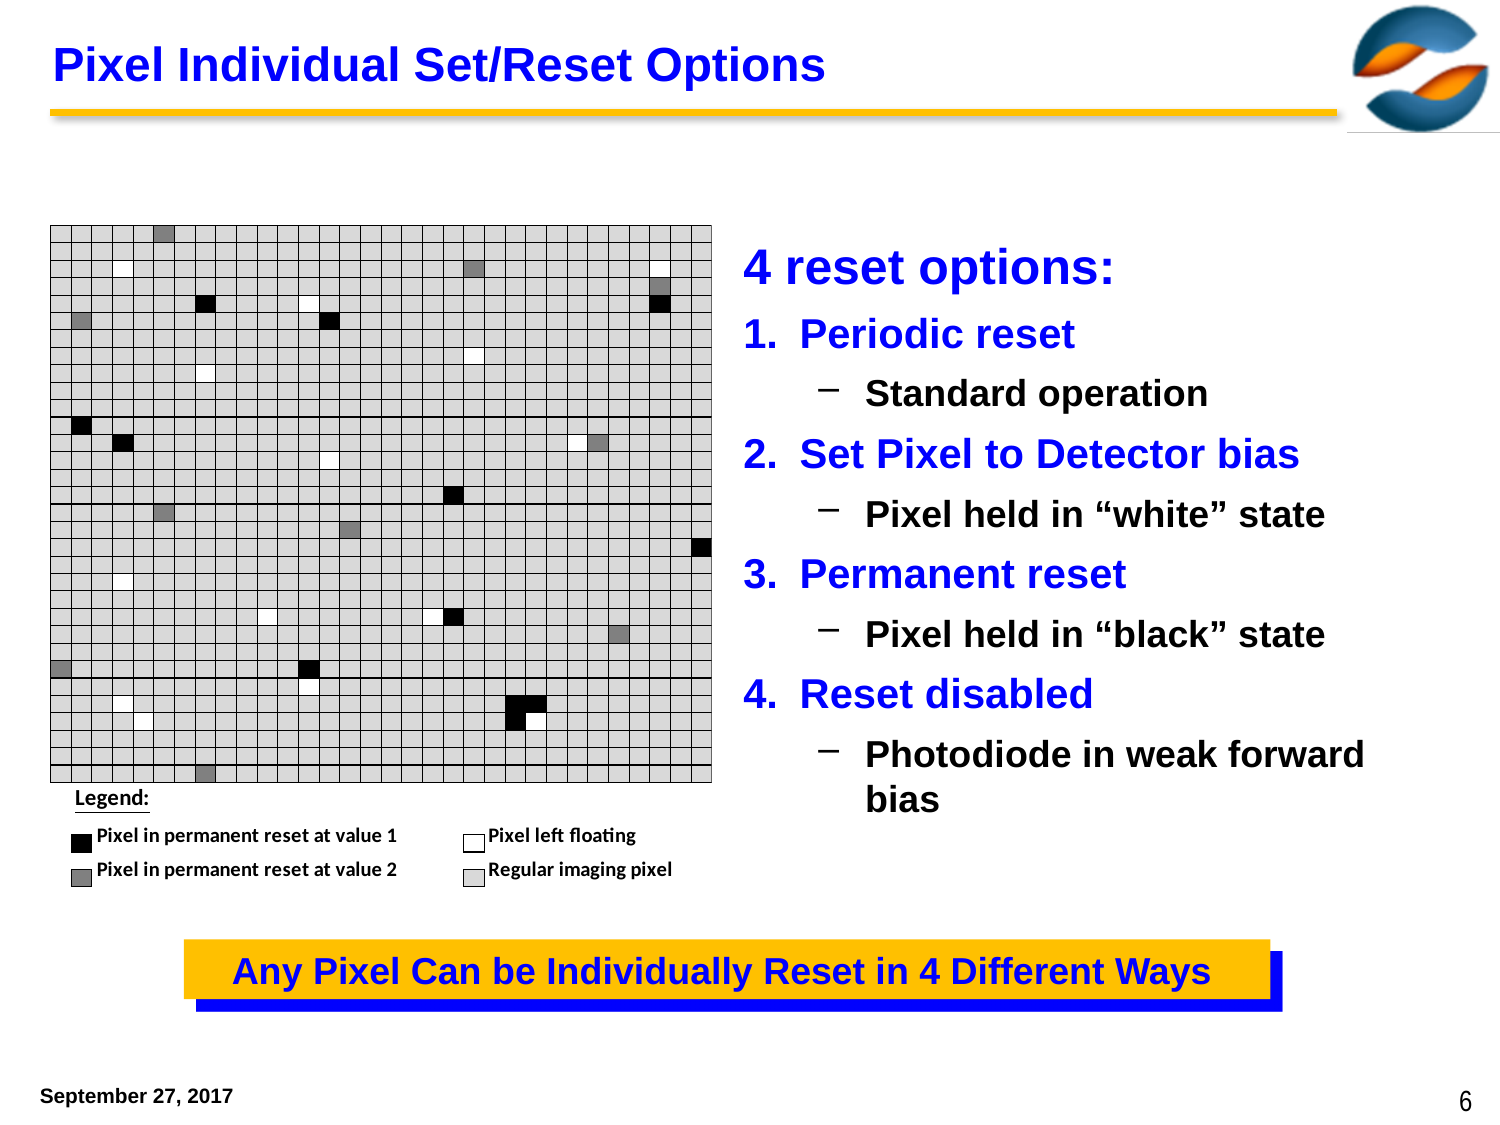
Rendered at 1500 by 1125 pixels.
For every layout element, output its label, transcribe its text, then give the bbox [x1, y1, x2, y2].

list 4 reset options: Periodic reset Standard operation Set Pixel to Detector bias Pixel held in “white” state Permanent reset Pixel held in “black” state Reset disabled Photodiode in weak forward bias [728, 226, 1466, 788]
title Pixel Individual Set/Reset Options [37, 24, 1313, 100]
slide_number 6 [1412, 1074, 1488, 1125]
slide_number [24, 1074, 250, 1113]
picture [1347, 0, 1500, 138]
picture [49, 224, 713, 888]
text_box Any Pixel Can be Individually Reset in 4 Different Ways [183, 939, 1271, 1000]
